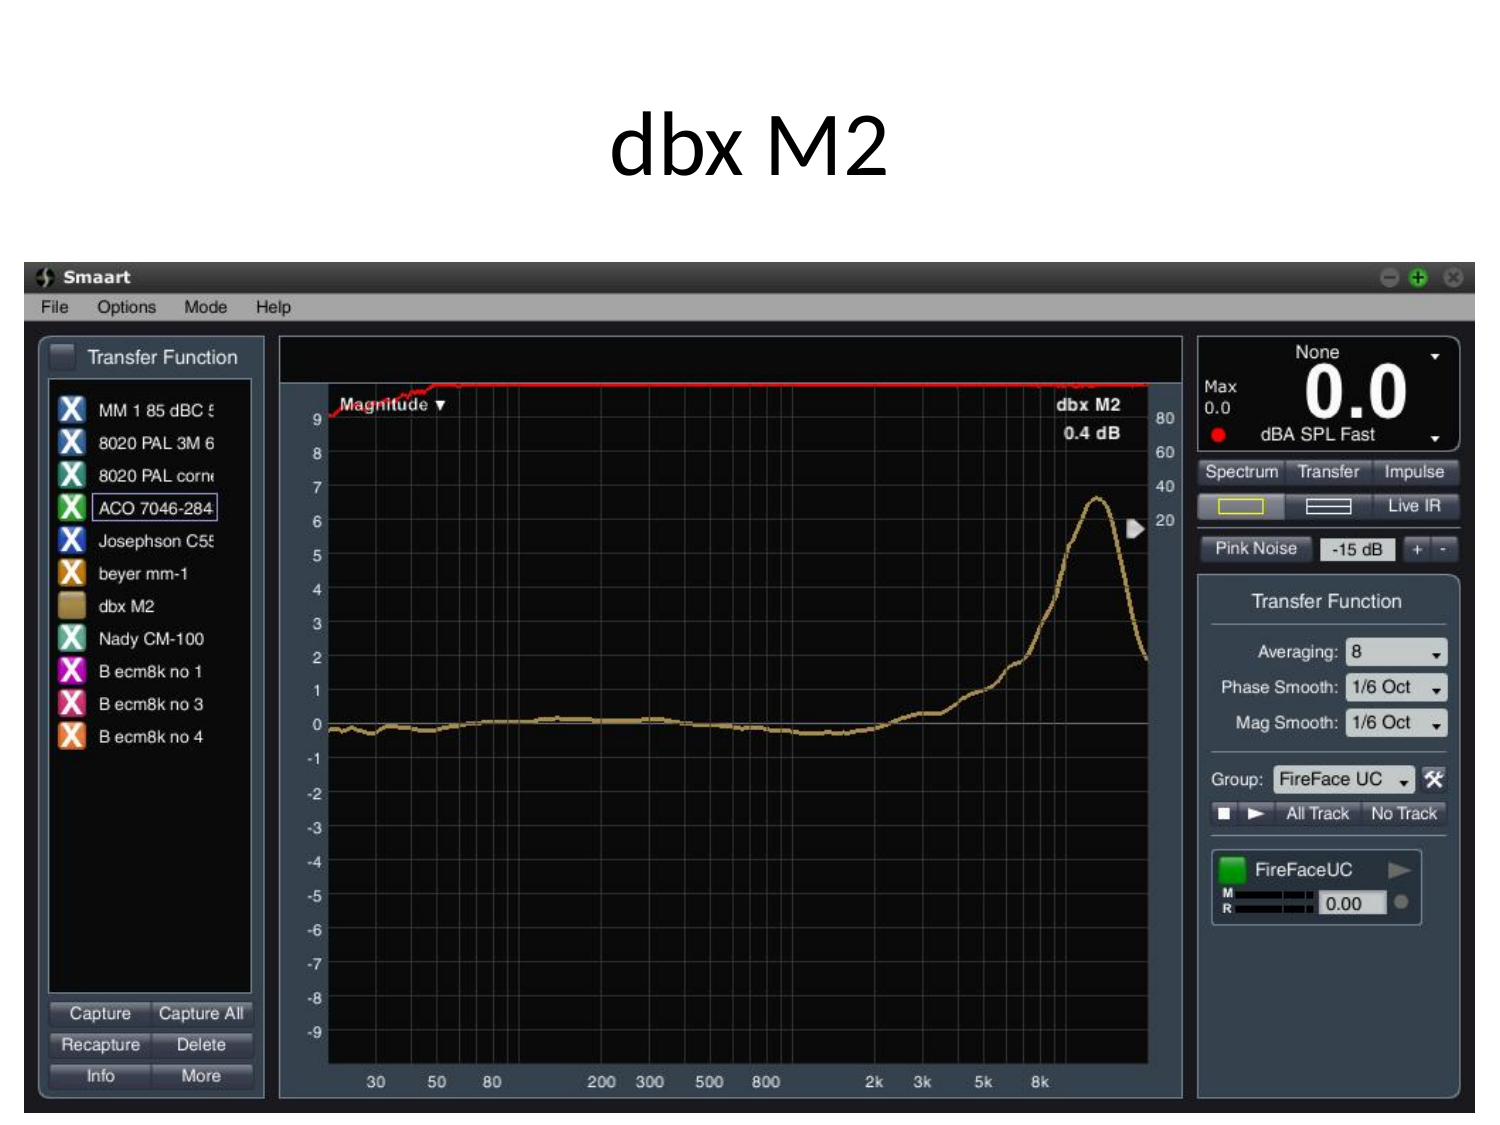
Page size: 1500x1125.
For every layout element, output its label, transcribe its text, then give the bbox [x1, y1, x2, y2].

title dbx M2 [75, 45, 1425, 233]
picture [23, 262, 1476, 1113]
